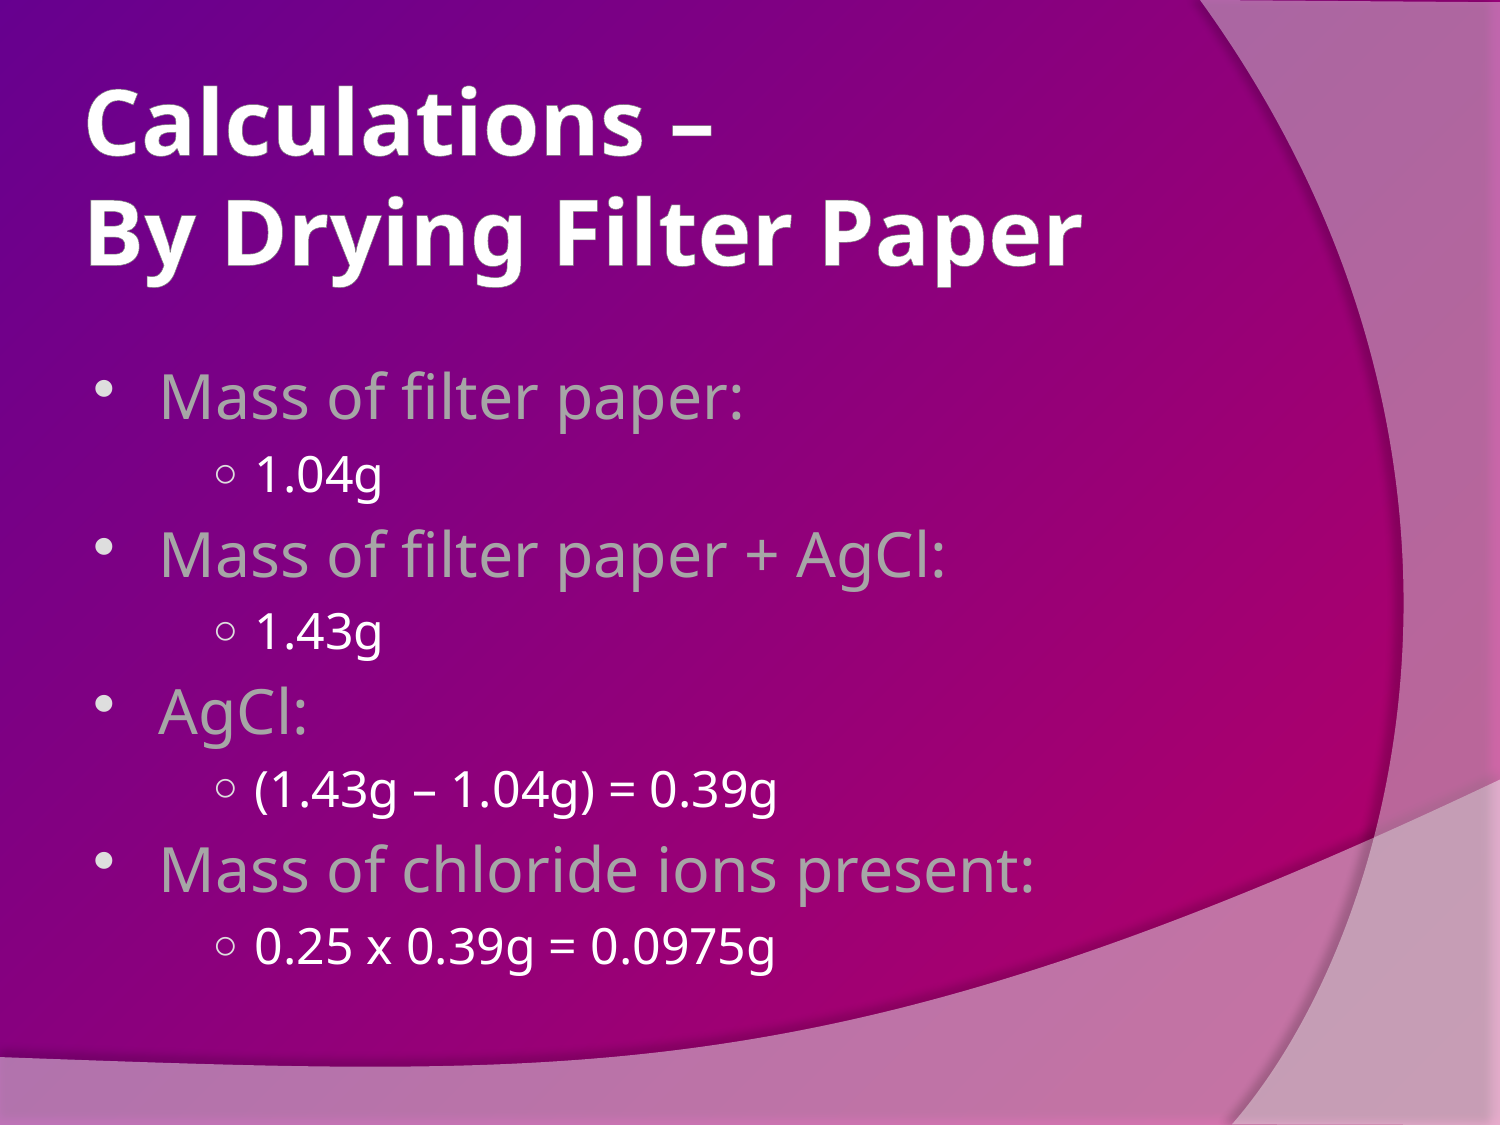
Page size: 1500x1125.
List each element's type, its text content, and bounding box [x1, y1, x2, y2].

list Mass of filter paper: 1.04g Mass of filter paper + AgCl: 1.43g AgCl: (1.43g – 1.04g) = 0.39g Mass of chloride ions present: 0.25 x 0.39g = 0.0975g [75, 350, 1425, 1005]
title Calculations – By Drying Filter Paper [75, 45, 1353, 303]
